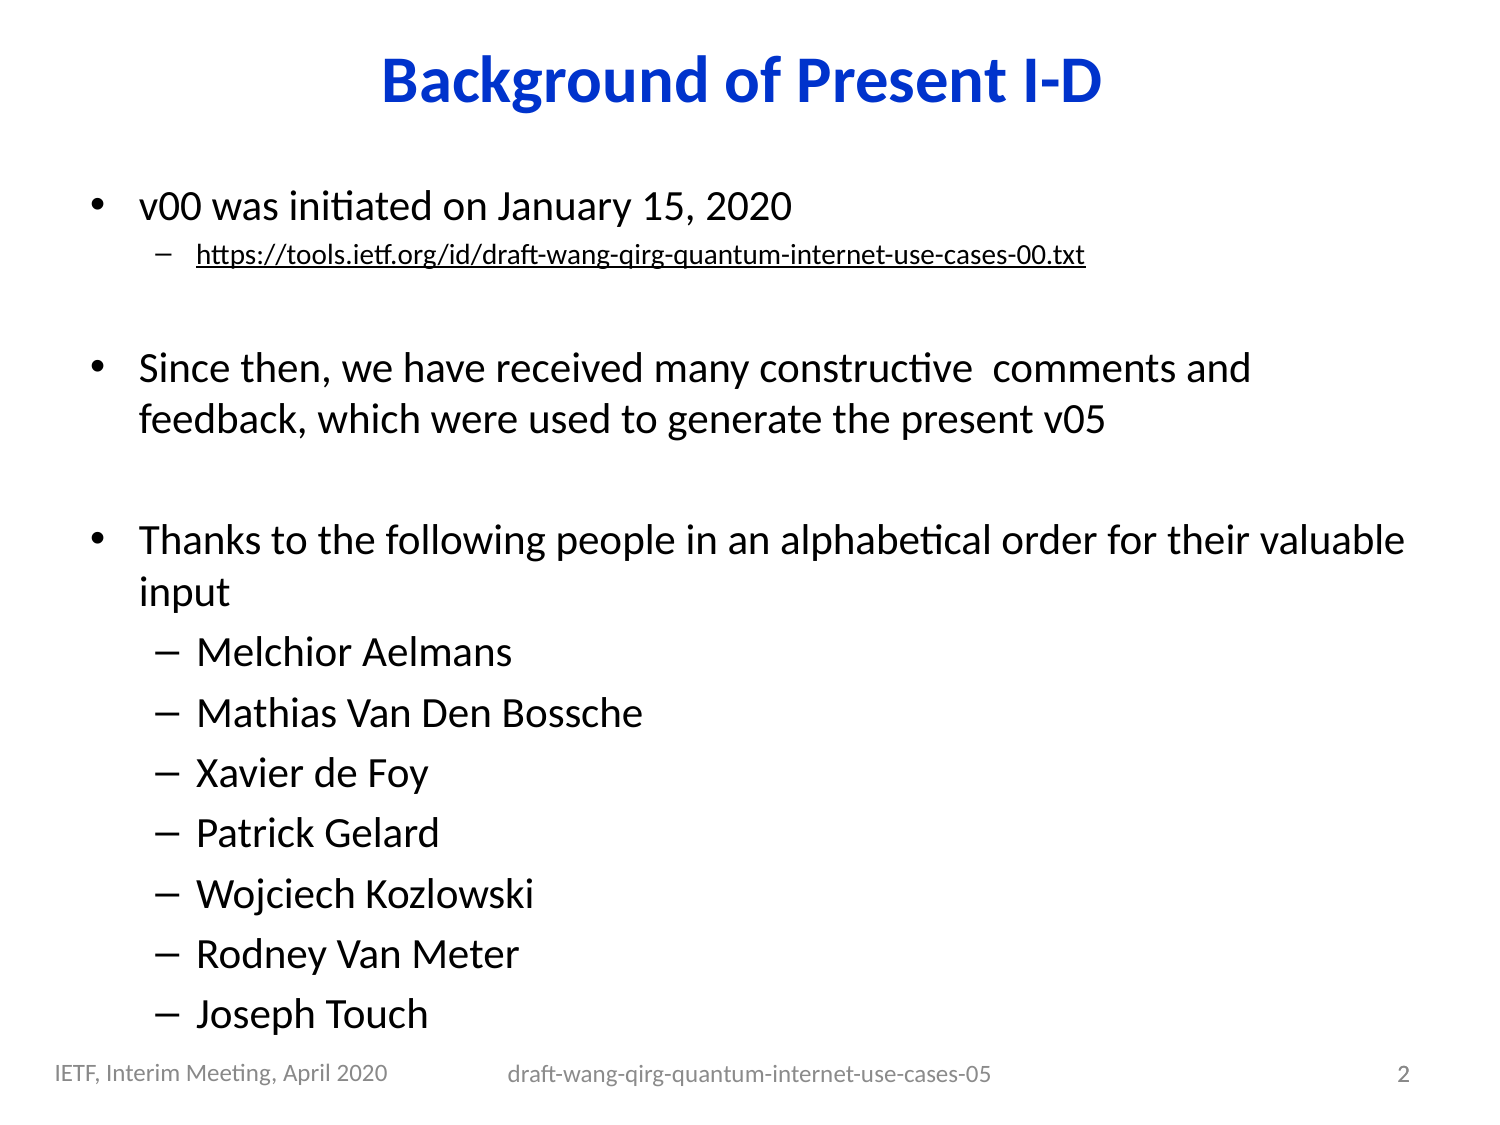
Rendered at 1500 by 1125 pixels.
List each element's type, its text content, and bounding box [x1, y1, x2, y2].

text_box Background of Present I-D [0, 0, 1500, 152]
list v00 was initiated on January 15, 2020 https://tools.ietf.org/id/draft-wang-qirg-quantum-internet-use-cases-00.txt Since then, we have received many constructive comments and feedback, which were used to generate the present v05 Thanks to the following people in an alphabetical order for their valuable input Melchior Aelmans Mathias Van Den Bossche Xavier de Foy Patrick Gelard Wojciech Kozlowski Rodney Van Meter Joseph Touch [75, 170, 1425, 1047]
text_box IETF, Interim Meeting, April 2020 [39, 1041, 425, 1102]
slide_number 2 [1074, 1042, 1425, 1103]
footer draft-wang-qirg-quantum-internet-use-cases-05 [450, 1042, 1050, 1103]
